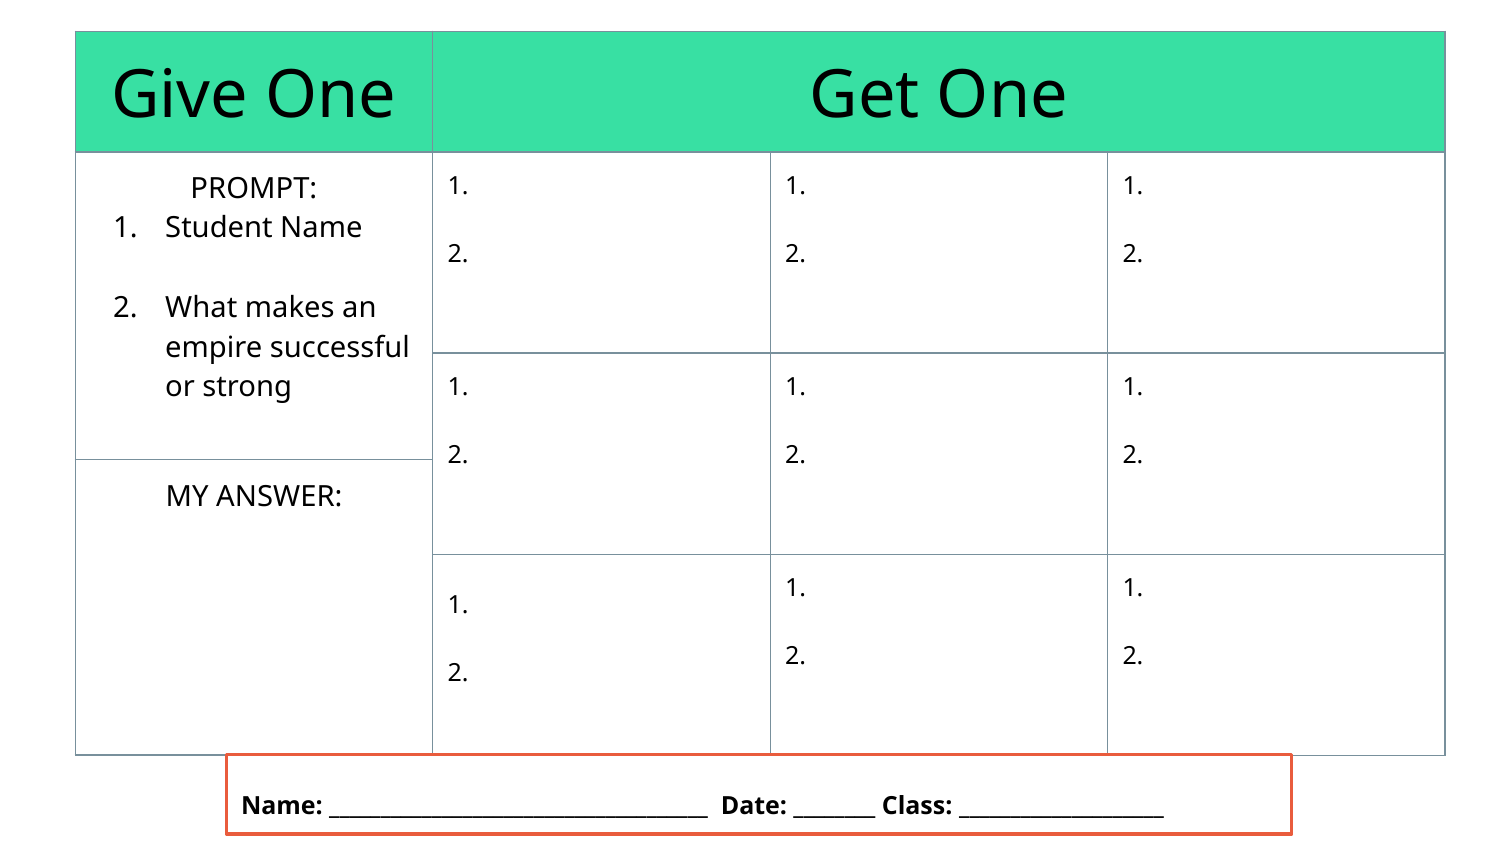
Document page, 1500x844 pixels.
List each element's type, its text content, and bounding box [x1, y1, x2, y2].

table_cell 1. 2. [1108, 354, 1444, 554]
table_cell 1. 2. [1108, 555, 1444, 755]
table_cell 1. 2. [1108, 153, 1444, 352]
table_cell 1. 2. [433, 354, 770, 554]
table_header Get One [433, 32, 1444, 151]
table_cell 1. 2. [433, 555, 770, 754]
table_cell 1. 2. [433, 153, 770, 352]
table_cell 1. 2. [771, 153, 1107, 352]
text_box Name: _____________________________________ Date: ________ Class: ____________________ [226, 754, 1292, 834]
table_cell 1. 2. [771, 354, 1107, 554]
table_cell PROMPT: Student Name What makes an empire successful or strong [76, 153, 432, 459]
table_cell 1. 2. [771, 555, 1107, 754]
table_header Give One [76, 32, 432, 151]
table_cell MY ANSWER: [76, 460, 432, 754]
